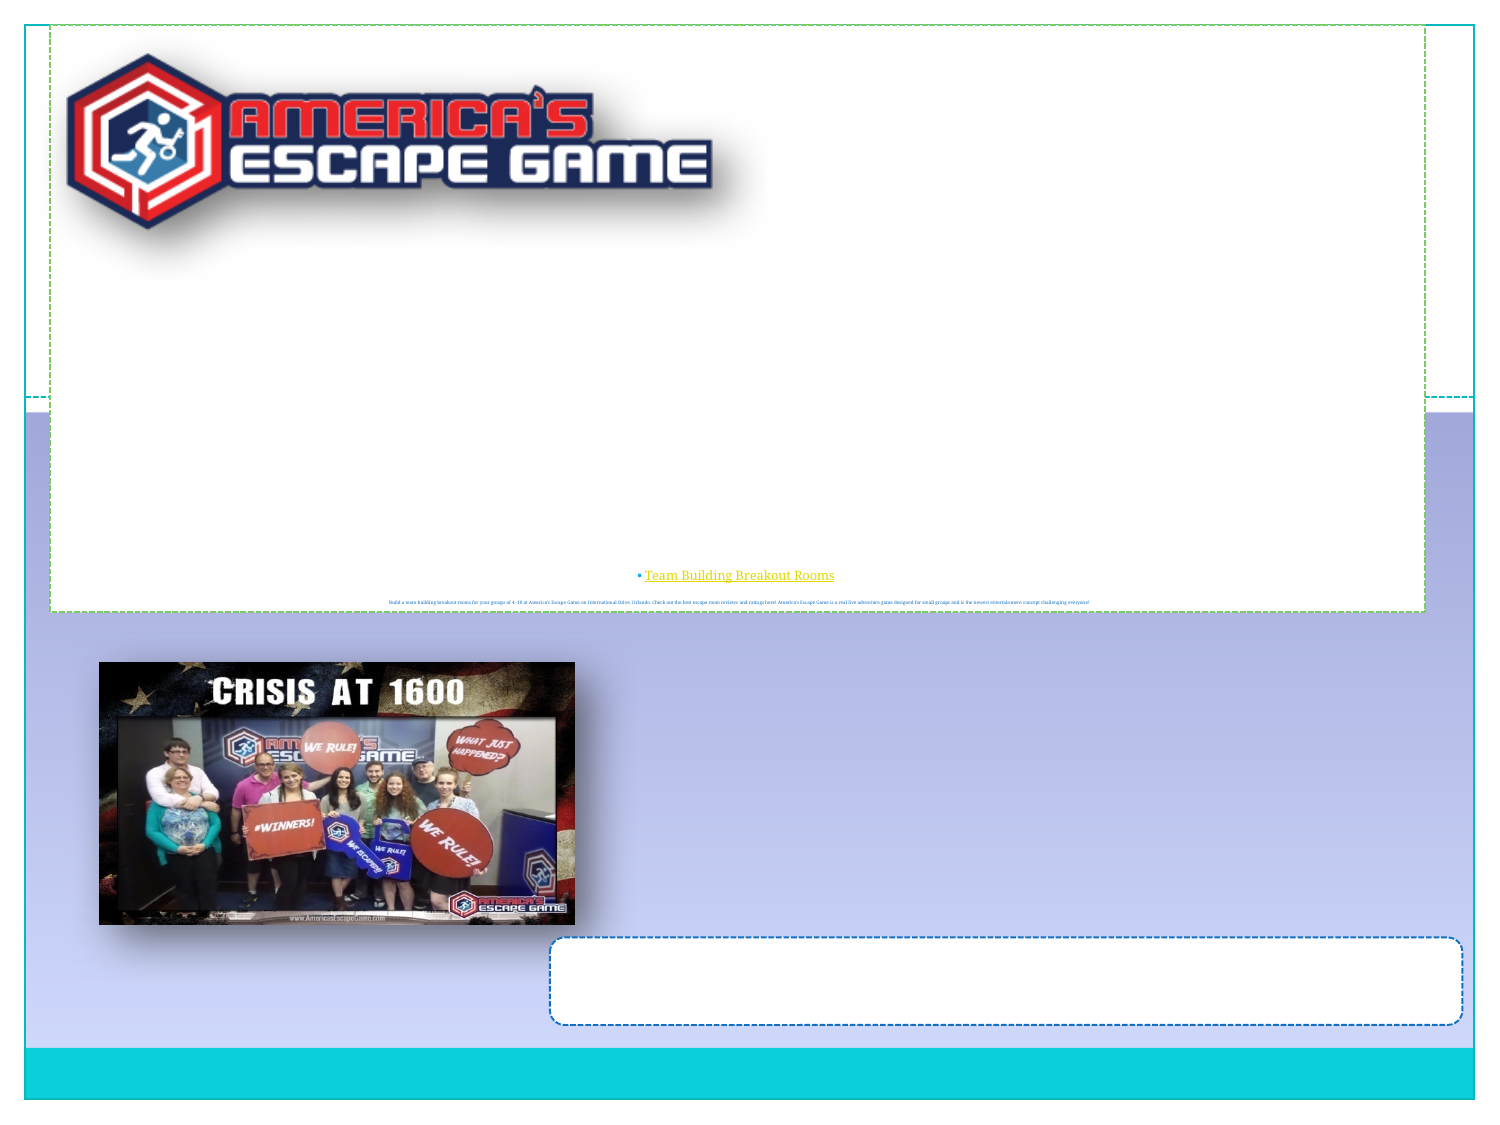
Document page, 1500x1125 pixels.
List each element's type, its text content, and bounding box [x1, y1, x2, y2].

title • Team Building Breakout Rooms Build a team building breakout rooms for your groups of 4 -10 at America's Escape Game on International Drive, Orlando. Check out the best escape room reviews and ratings here! America's Escape Game is a real live adventure game designed for small groups and is the newest entertainment concept challenging everyone! [49, 24, 1426, 613]
picture [62, 49, 716, 232]
picture [99, 662, 576, 926]
text_box Website: - http://americasescapegame.com [548, 936, 1464, 1026]
